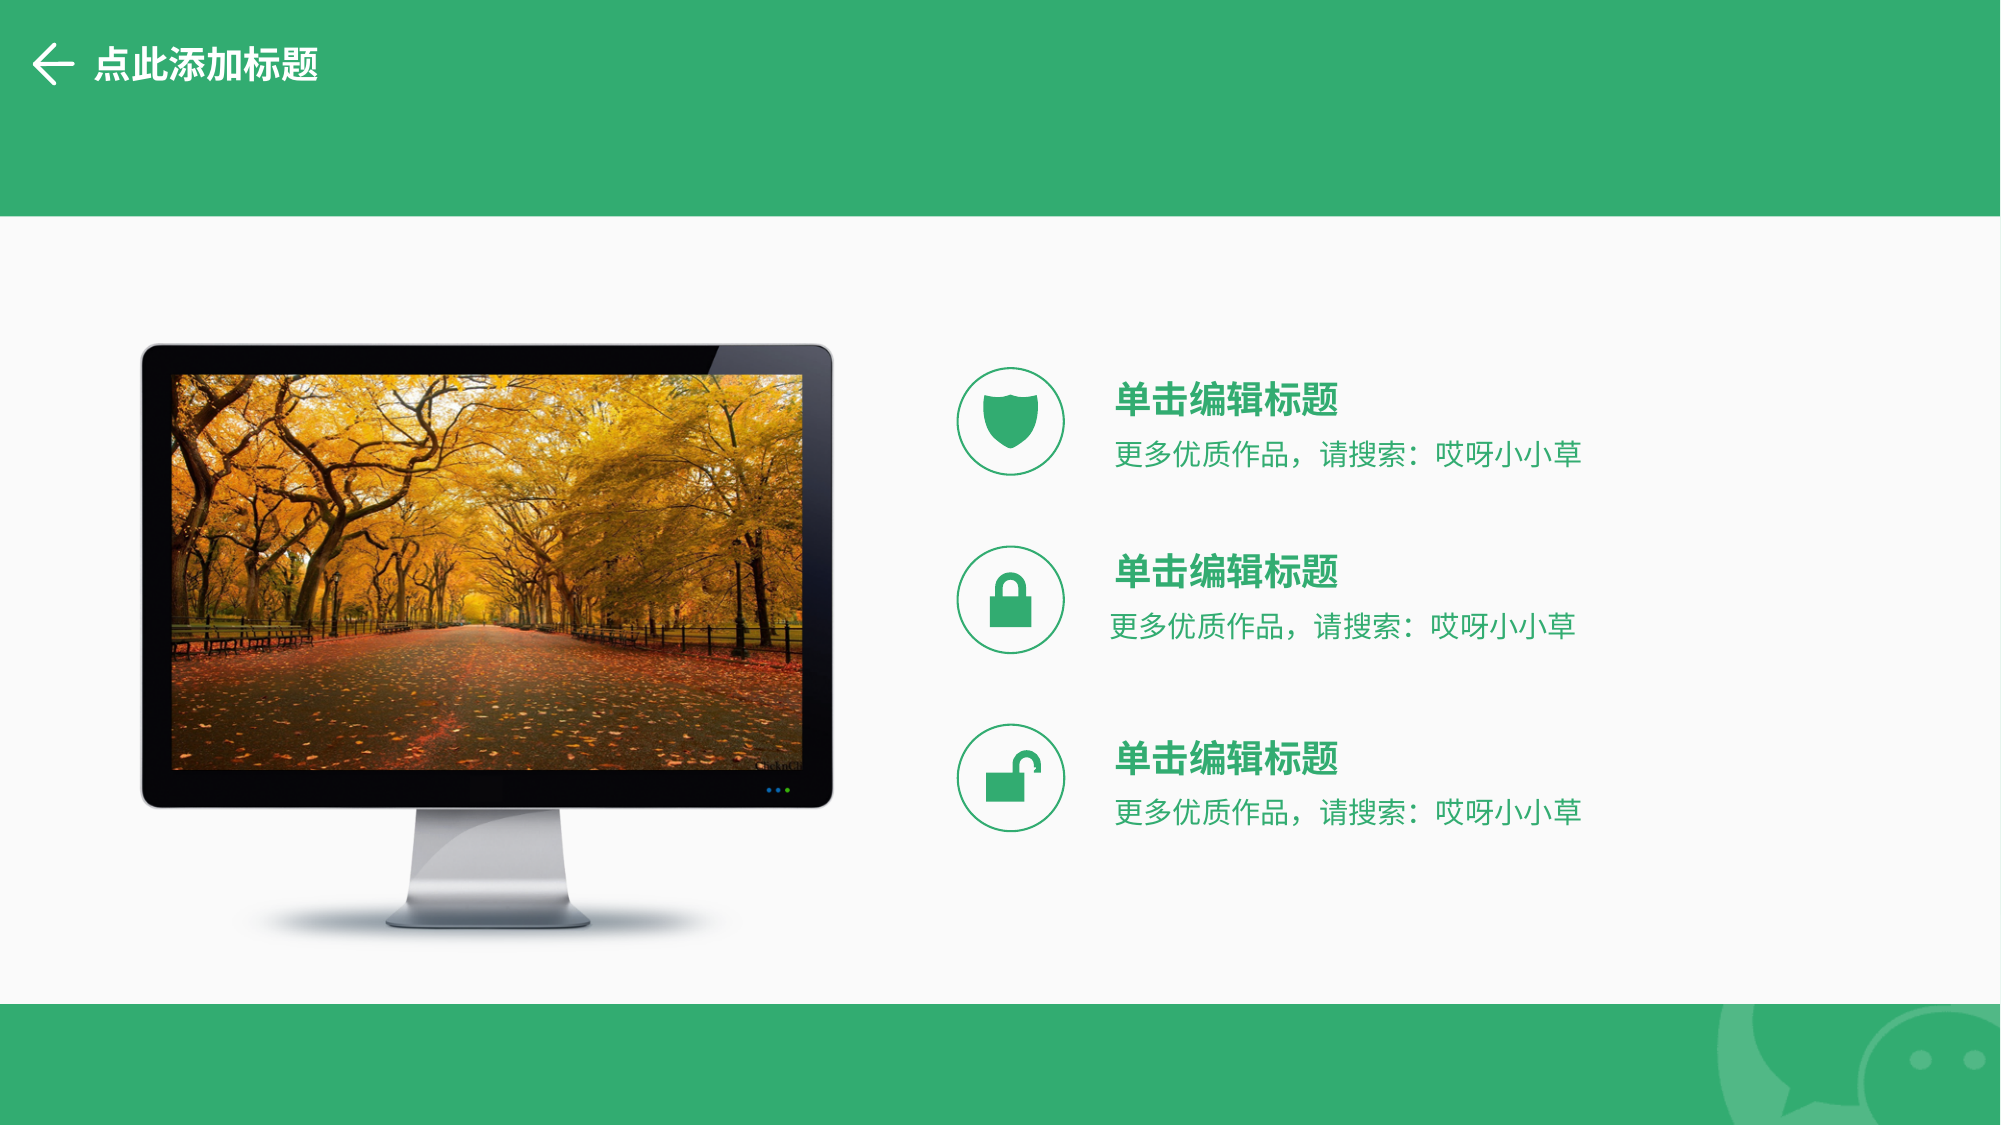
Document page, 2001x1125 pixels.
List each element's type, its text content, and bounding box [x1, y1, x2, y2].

text_box [0, 216, 2000, 1004]
text_box 单击编辑标题 [1114, 734, 1498, 780]
text_box [957, 724, 1065, 832]
text_box 单击编辑标题 [1114, 376, 1498, 422]
text_box [957, 368, 1064, 475]
text_box 更多优质作品，请搜索：哎呀小小草 [1114, 436, 1784, 472]
text_box 更多优质作品，请搜索：哎呀小小草 [1114, 794, 1784, 830]
picture [0, 0, 2001, 1125]
text_box 更多优质作品，请搜索：哎呀小小草 [1109, 608, 1779, 644]
text_box [957, 546, 1064, 654]
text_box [40, 50, 69, 78]
text_box 点此添加标题 [78, 33, 391, 94]
text_box 单击编辑标题 [1114, 547, 1498, 593]
picture [113, 343, 859, 953]
